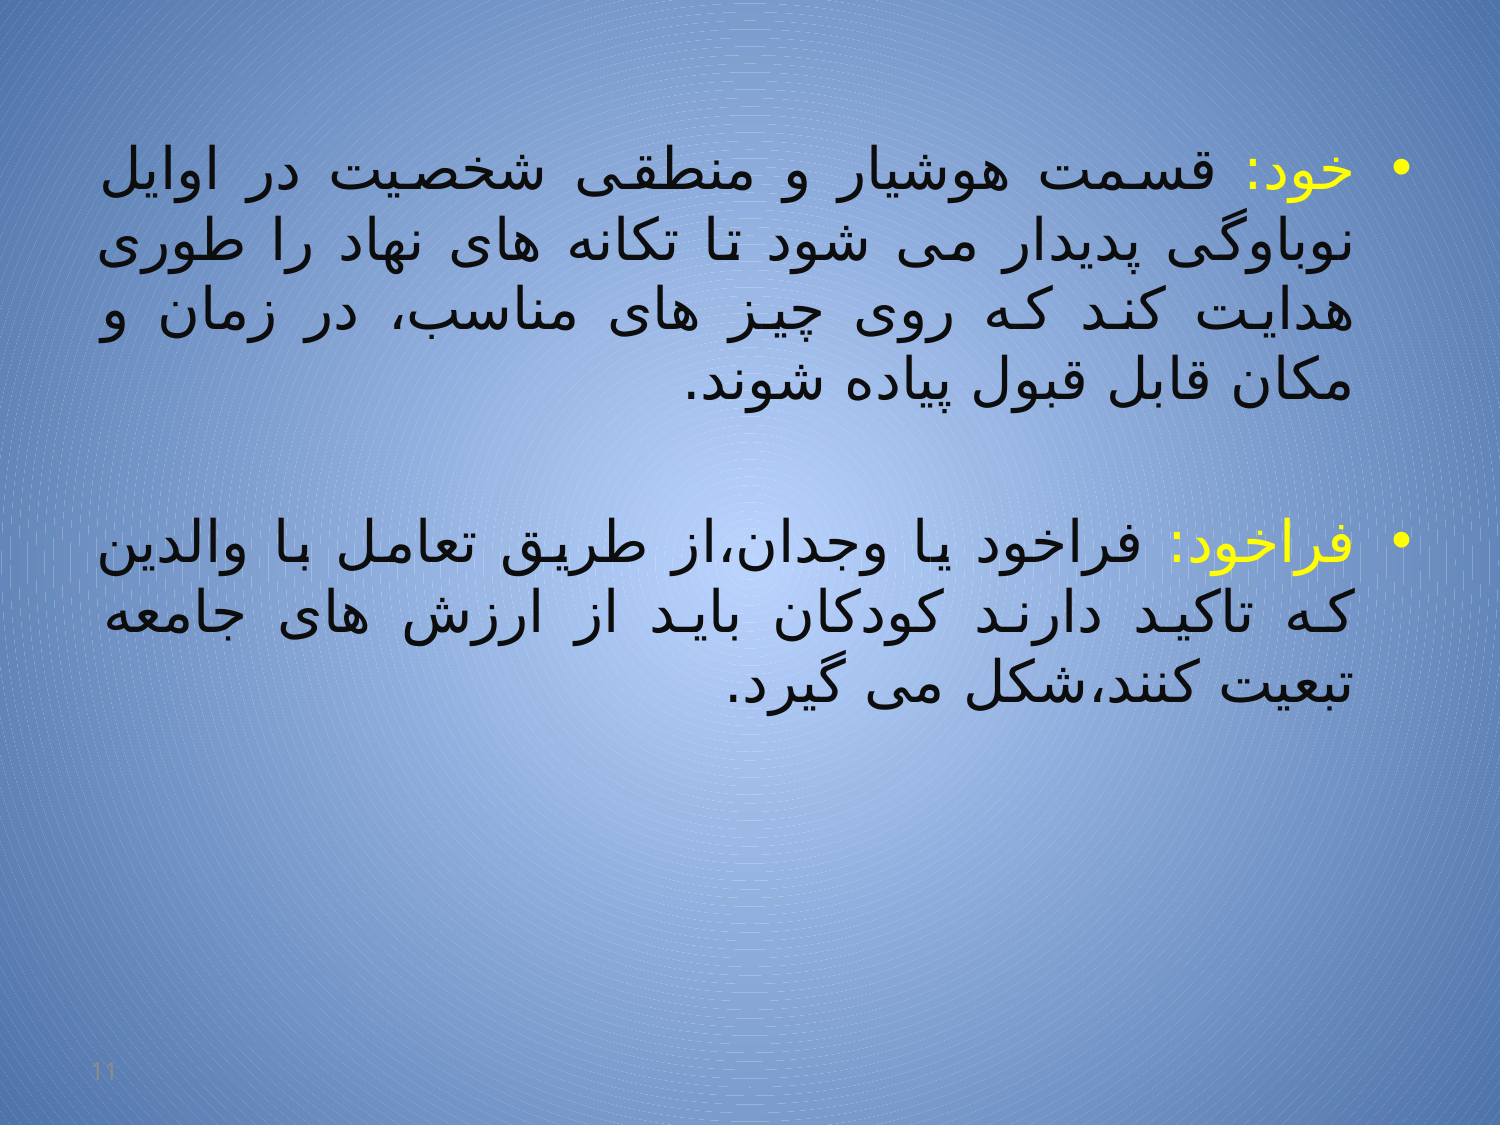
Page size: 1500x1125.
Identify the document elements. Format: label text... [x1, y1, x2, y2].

slide_number 11 [75, 1042, 425, 1103]
list خود: قسمت هوشیار و منطقی شخصیت در اوایل نوباوگی پدیدار می شود تا تکانه های نهاد را طوری هدایت کند که روی چیز های مناسب، در زمان و مکان قابل قبول پیاده شوند. فراخود: فراخود یا وجدان،از طریق تعامل با والدین که تاکید دارند کودکان باید از ارزش های جامعه تبعیت کنند،شکل می گیرد. [76, 42, 1427, 1059]
